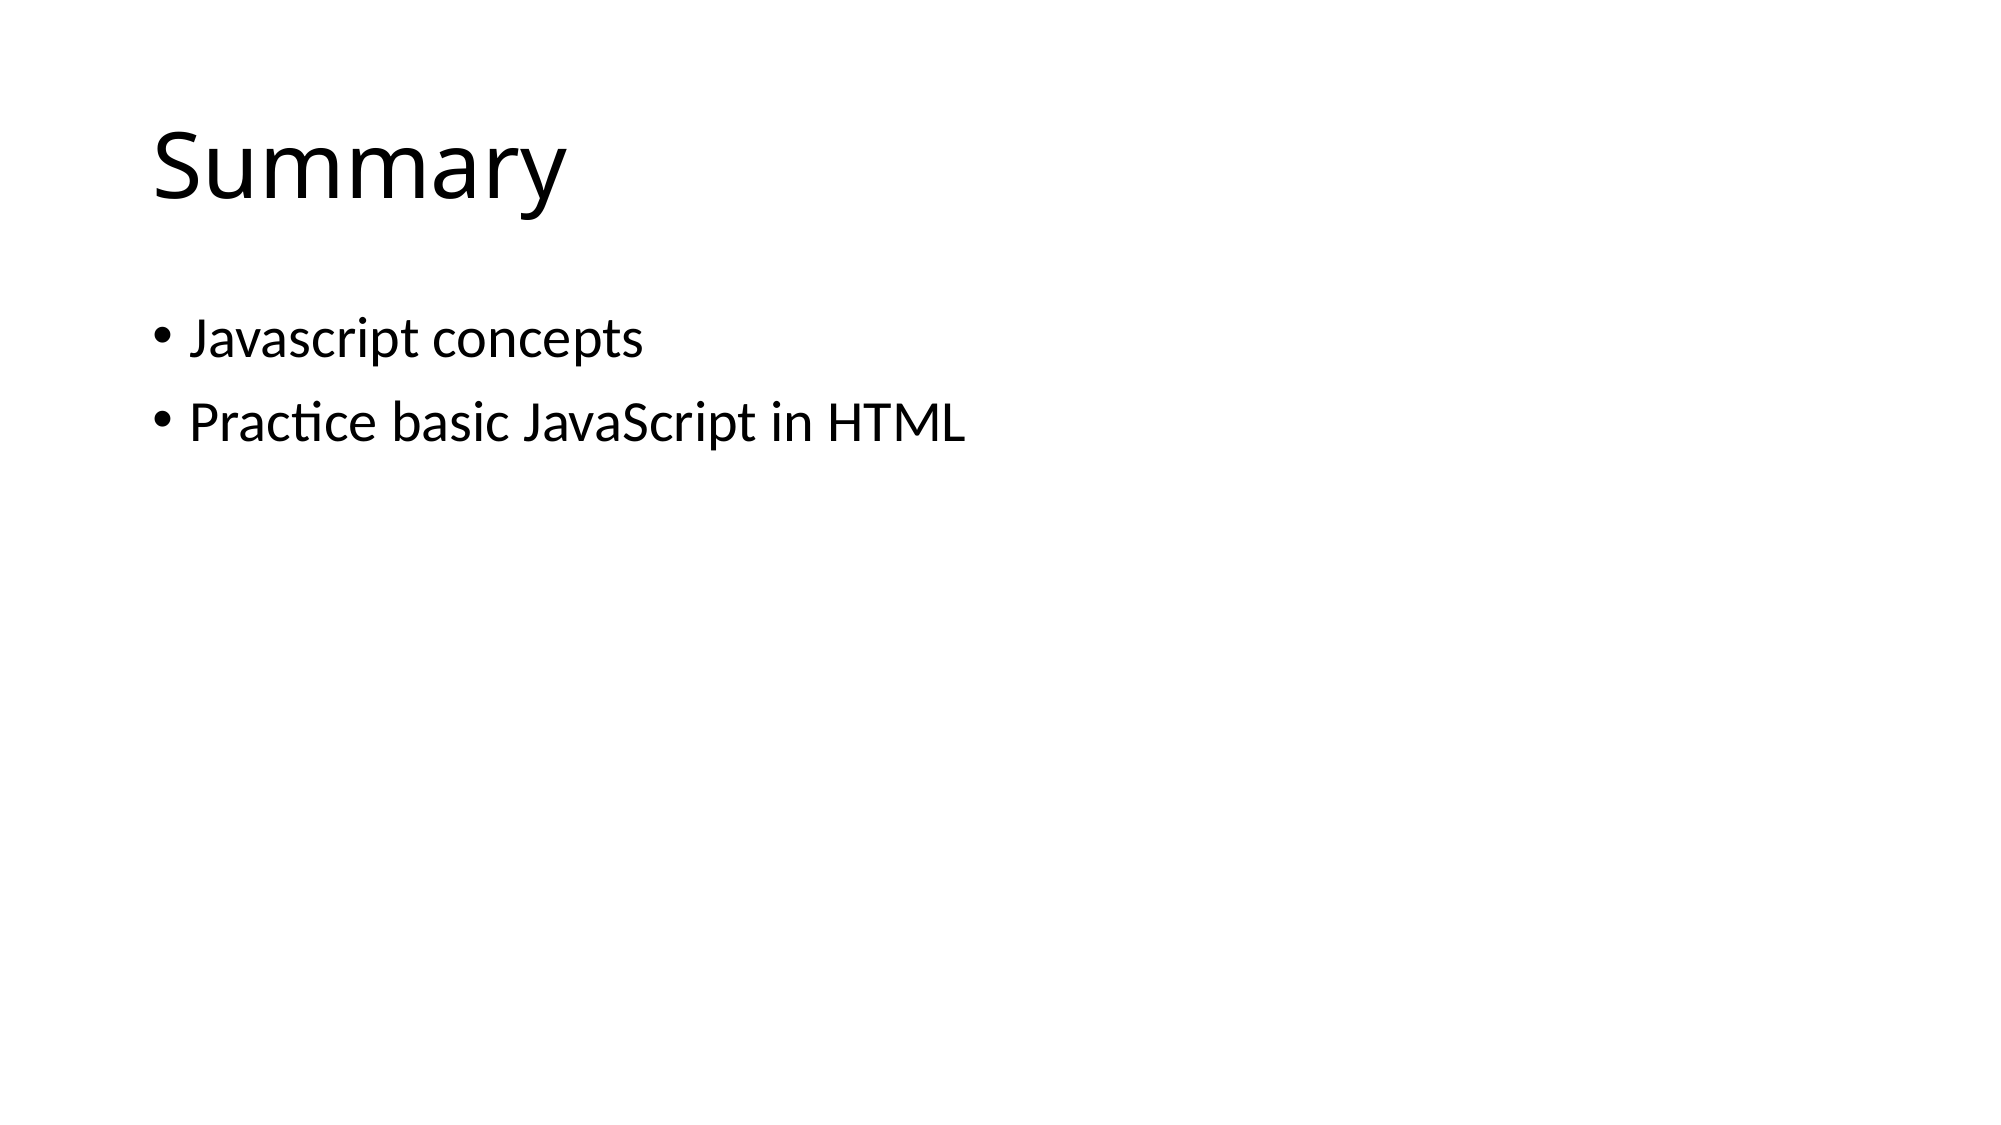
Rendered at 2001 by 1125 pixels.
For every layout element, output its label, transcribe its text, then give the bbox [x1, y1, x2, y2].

title Summary [137, 59, 1863, 278]
list Javascript concepts Practice basic JavaScript in HTML [137, 299, 1863, 1014]
